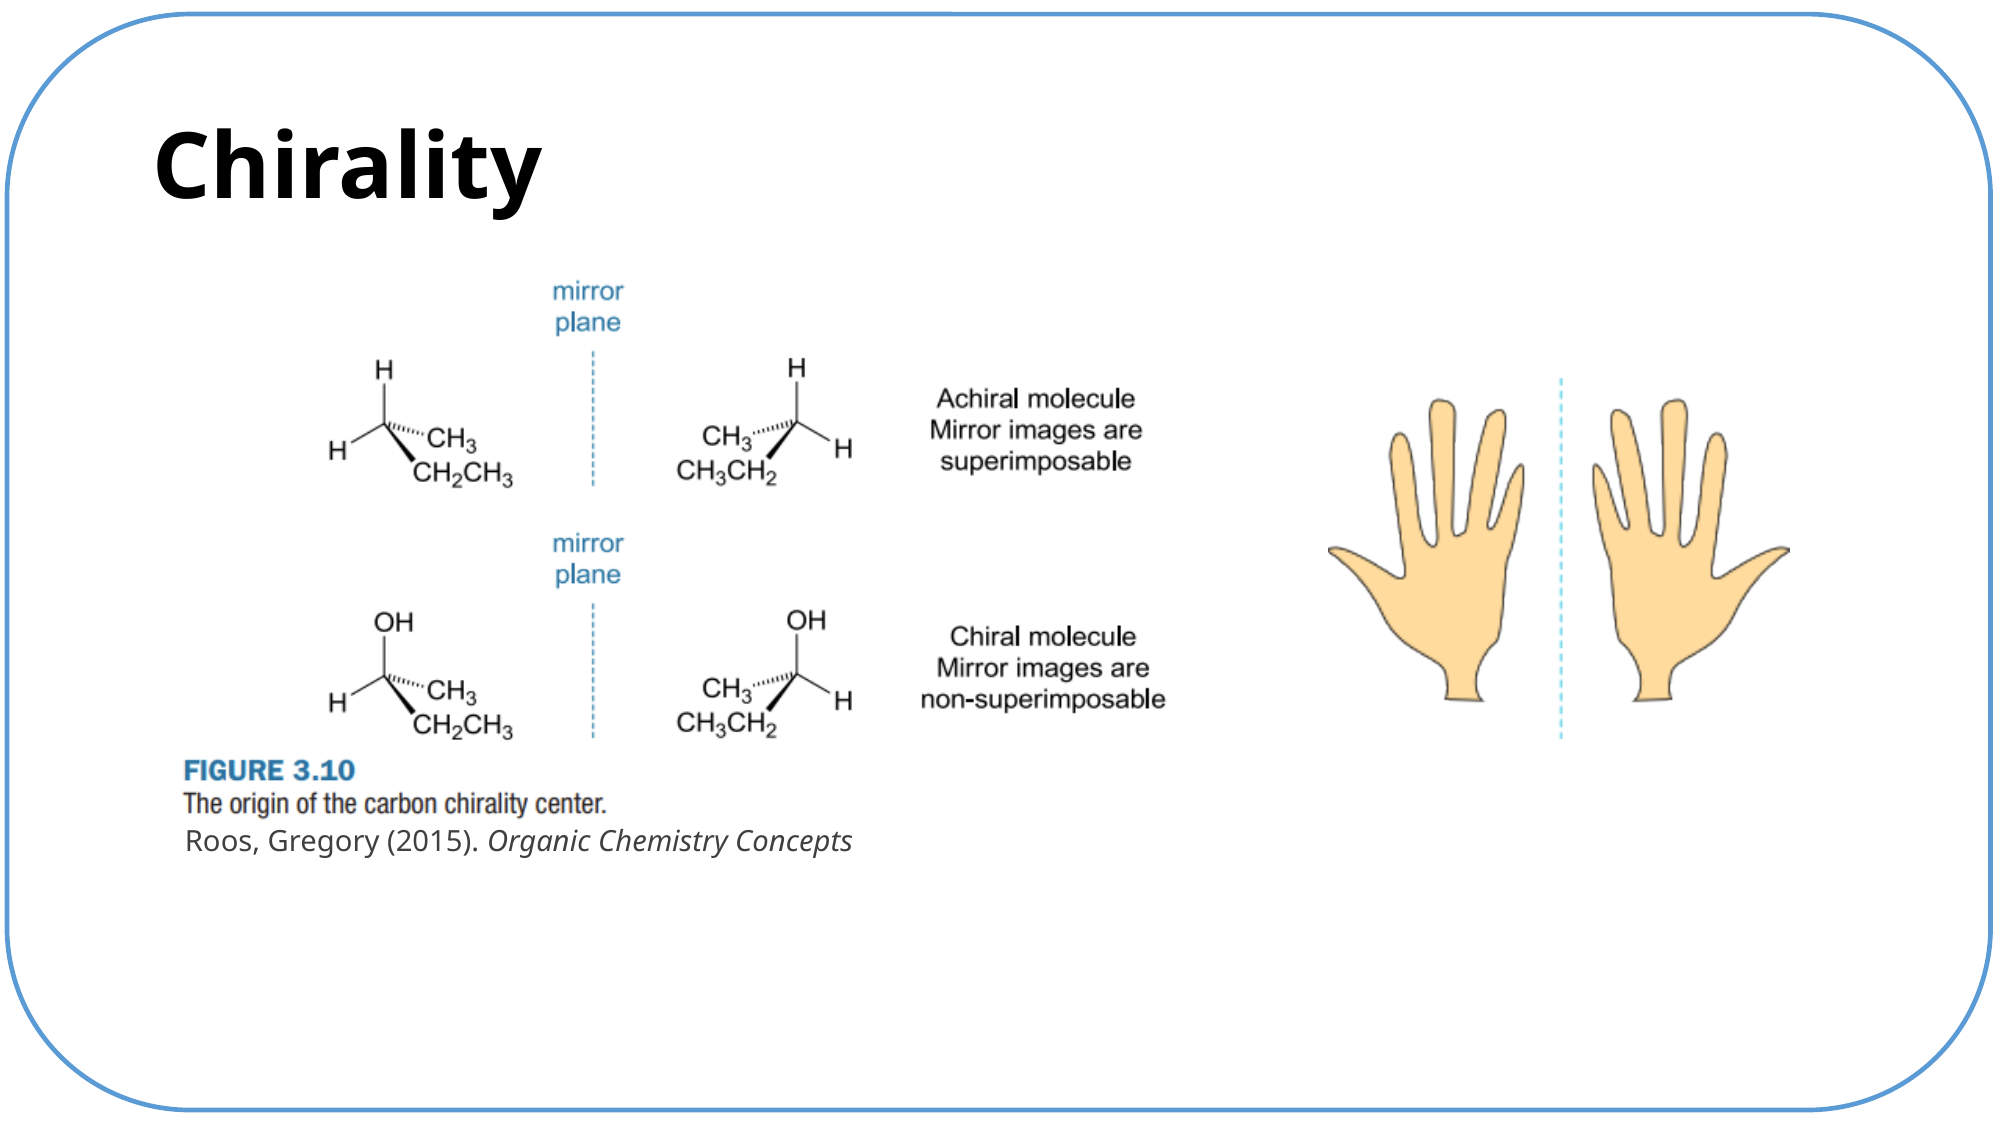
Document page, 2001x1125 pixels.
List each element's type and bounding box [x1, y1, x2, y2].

list [137, 249, 1229, 840]
text_box [5, 13, 1992, 1112]
picture [1328, 378, 1790, 739]
